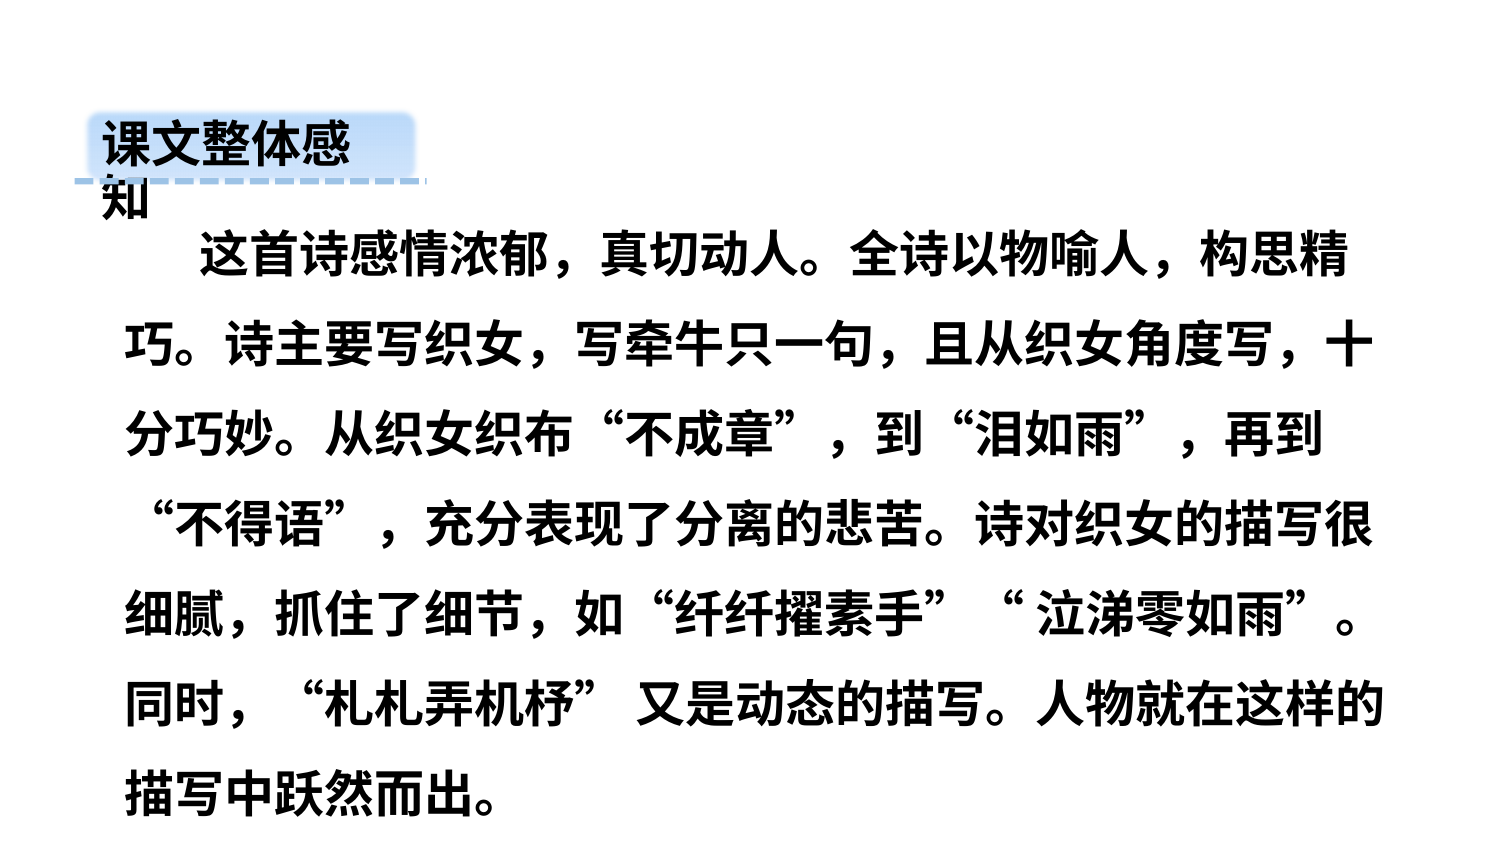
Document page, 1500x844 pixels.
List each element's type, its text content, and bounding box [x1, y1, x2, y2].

text_box 课文整体感知 [91, 116, 412, 176]
text_box 这首诗感情浓郁，真切动人。全诗以物喻人，构思精巧。诗主要写织女，写牵牛只一句，且从织女角度写，十分巧妙。从织女织布“不成章”，到“泪如雨”，再到“不得语”，充分表现了分离的悲苦。诗对织女的描写很细腻，抓住了细节，如“纤纤擢素手”“ 泣涕零如雨”。同时，“札札弄机杼” 又是动态的描写。人物就在这样的描写中跃然而出。 [109, 184, 1412, 830]
